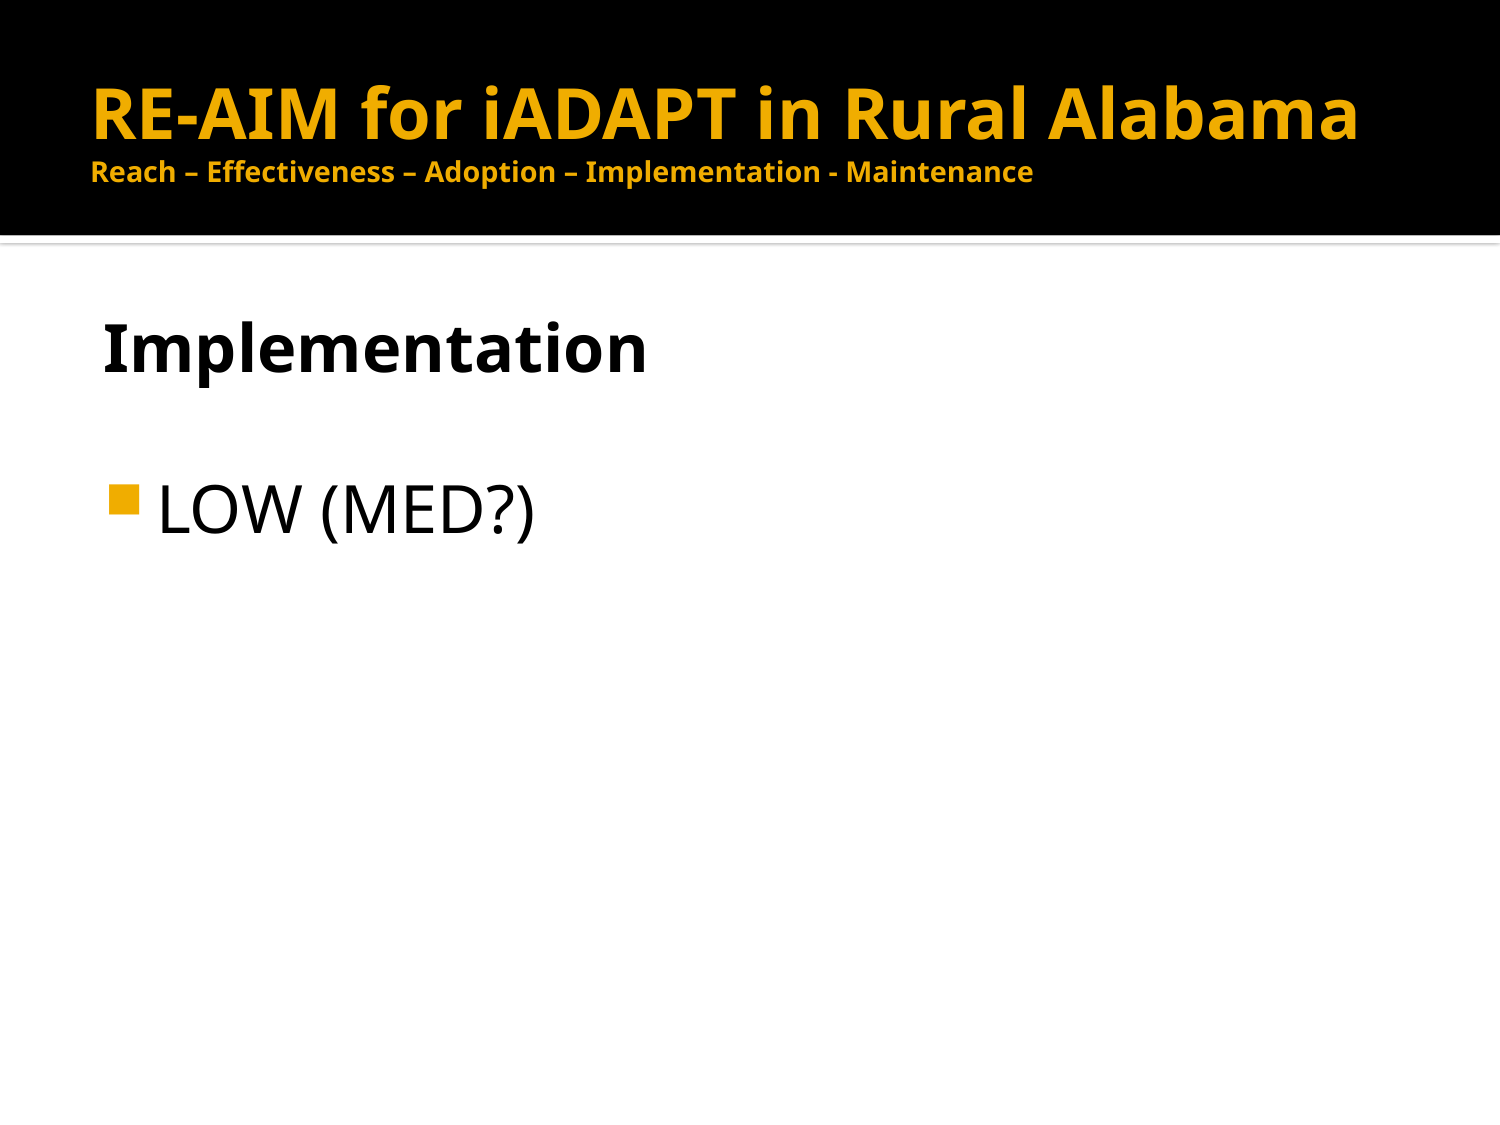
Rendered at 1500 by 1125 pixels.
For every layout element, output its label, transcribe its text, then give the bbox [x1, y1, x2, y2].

list Implementation LOW (MED?) [75, 291, 1425, 1050]
title RE-AIM for iADAPT in Rural Alabama Reach – Effectiveness – Adoption – Implementation - Maintenance [75, 25, 1425, 231]
